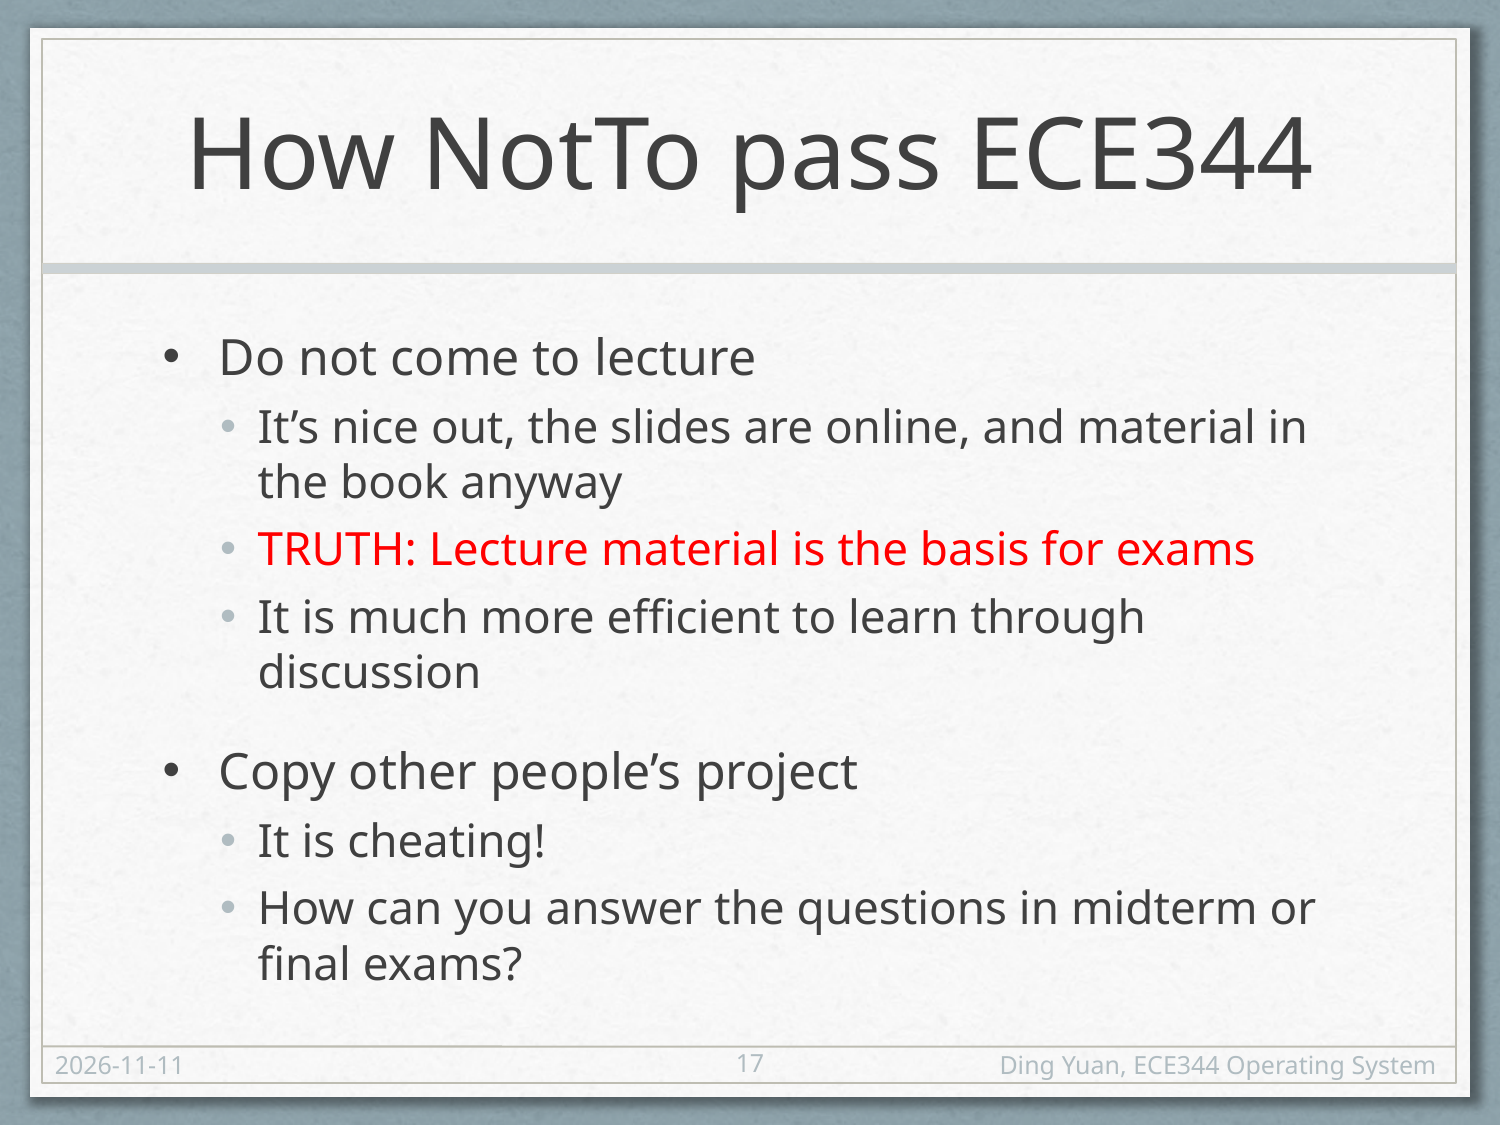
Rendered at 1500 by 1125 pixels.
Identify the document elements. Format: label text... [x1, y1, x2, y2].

list Do not come to lecture It’s nice out, the slides are online, and material in the book anyway TRUTH: Lecture material is the basis for exams It is much more efficient to learn through discussion Copy other people’s project It is cheating! How can you answer the questions in midterm or final exams? [147, 317, 1353, 963]
slide_number 17 [687, 1042, 813, 1088]
footer Ding Yuan, ECE344 Operating System [977, 1045, 1453, 1088]
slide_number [39, 1045, 390, 1088]
picture [30, 28, 1470, 1097]
title How NotTo pass ECE344 [147, 40, 1353, 260]
